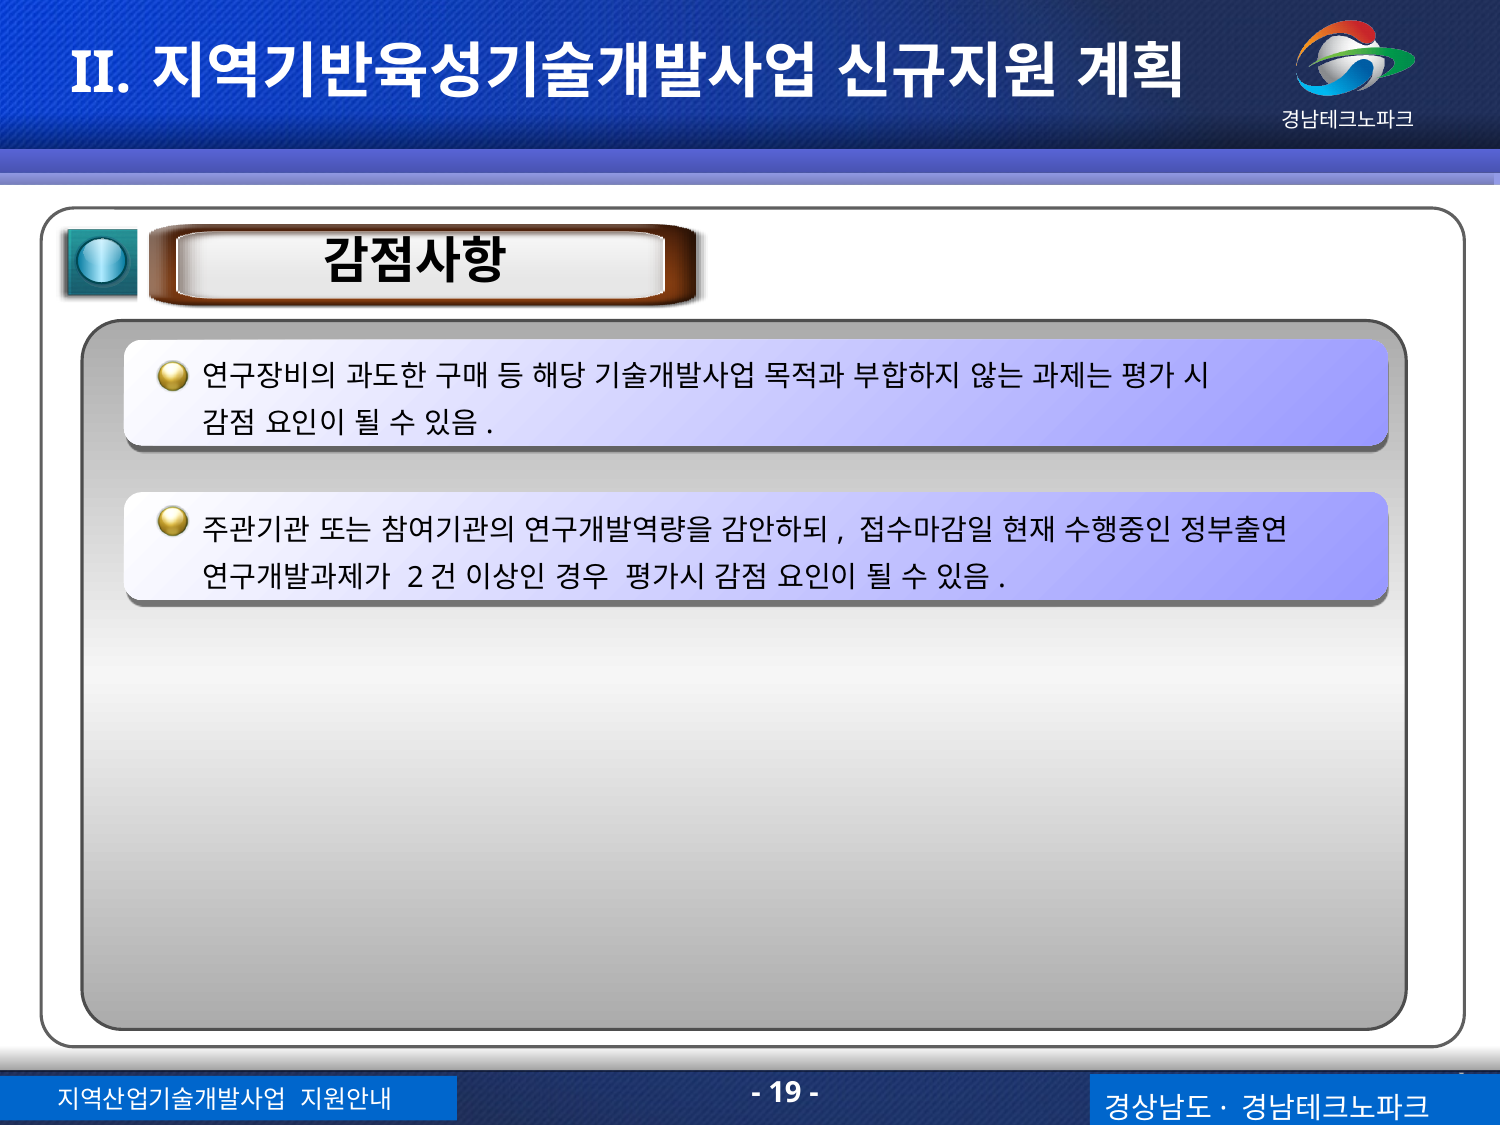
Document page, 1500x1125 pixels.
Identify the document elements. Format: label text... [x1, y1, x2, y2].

text_box 주관기관 또는 참여기관의 연구개발역량을 감안하되, 접수마감일 현재 수행중인 정부출연 연구개발과제가 2건 이상인 경우 평가시 감점 요인이 될 수 있음. [123, 492, 1388, 600]
text_box [41, 207, 1465, 1047]
text_box II. 지역기반육성기술개발사업 신규지원 계획 [55, 24, 1348, 113]
picture [0, 1071, 1500, 1125]
text_box 연구장비의 과도한 구매 등 해당 기술개발사업 목적과 부합하지 않는 과제는 평가 시 감점 요인이 될 수 있음. [123, 339, 1388, 446]
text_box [52, 217, 717, 325]
picture [152, 356, 193, 396]
picture [0, 0, 1500, 148]
text_box [81, 320, 1407, 1030]
picture [152, 501, 193, 541]
